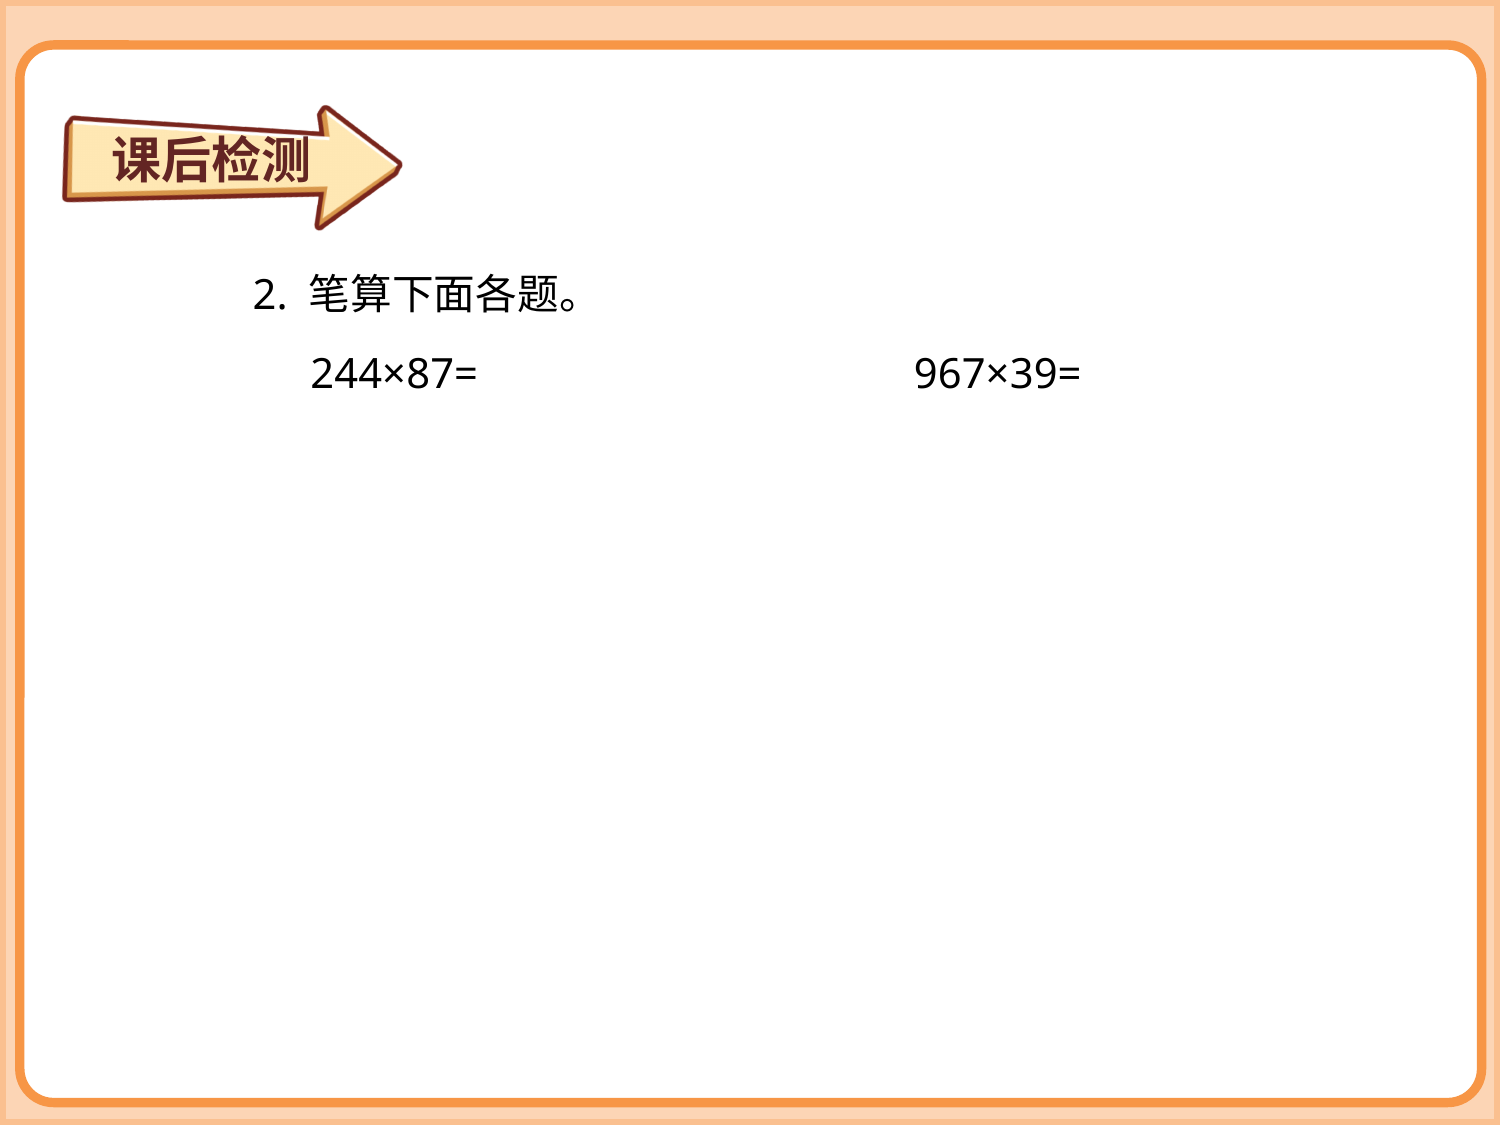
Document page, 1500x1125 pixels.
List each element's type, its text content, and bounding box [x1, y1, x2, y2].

text_box 2. 笔算下面各题。 [237, 235, 1294, 326]
picture [50, 61, 425, 246]
text_box 967×39= [899, 339, 1097, 404]
text_box 244×87= [295, 339, 494, 404]
